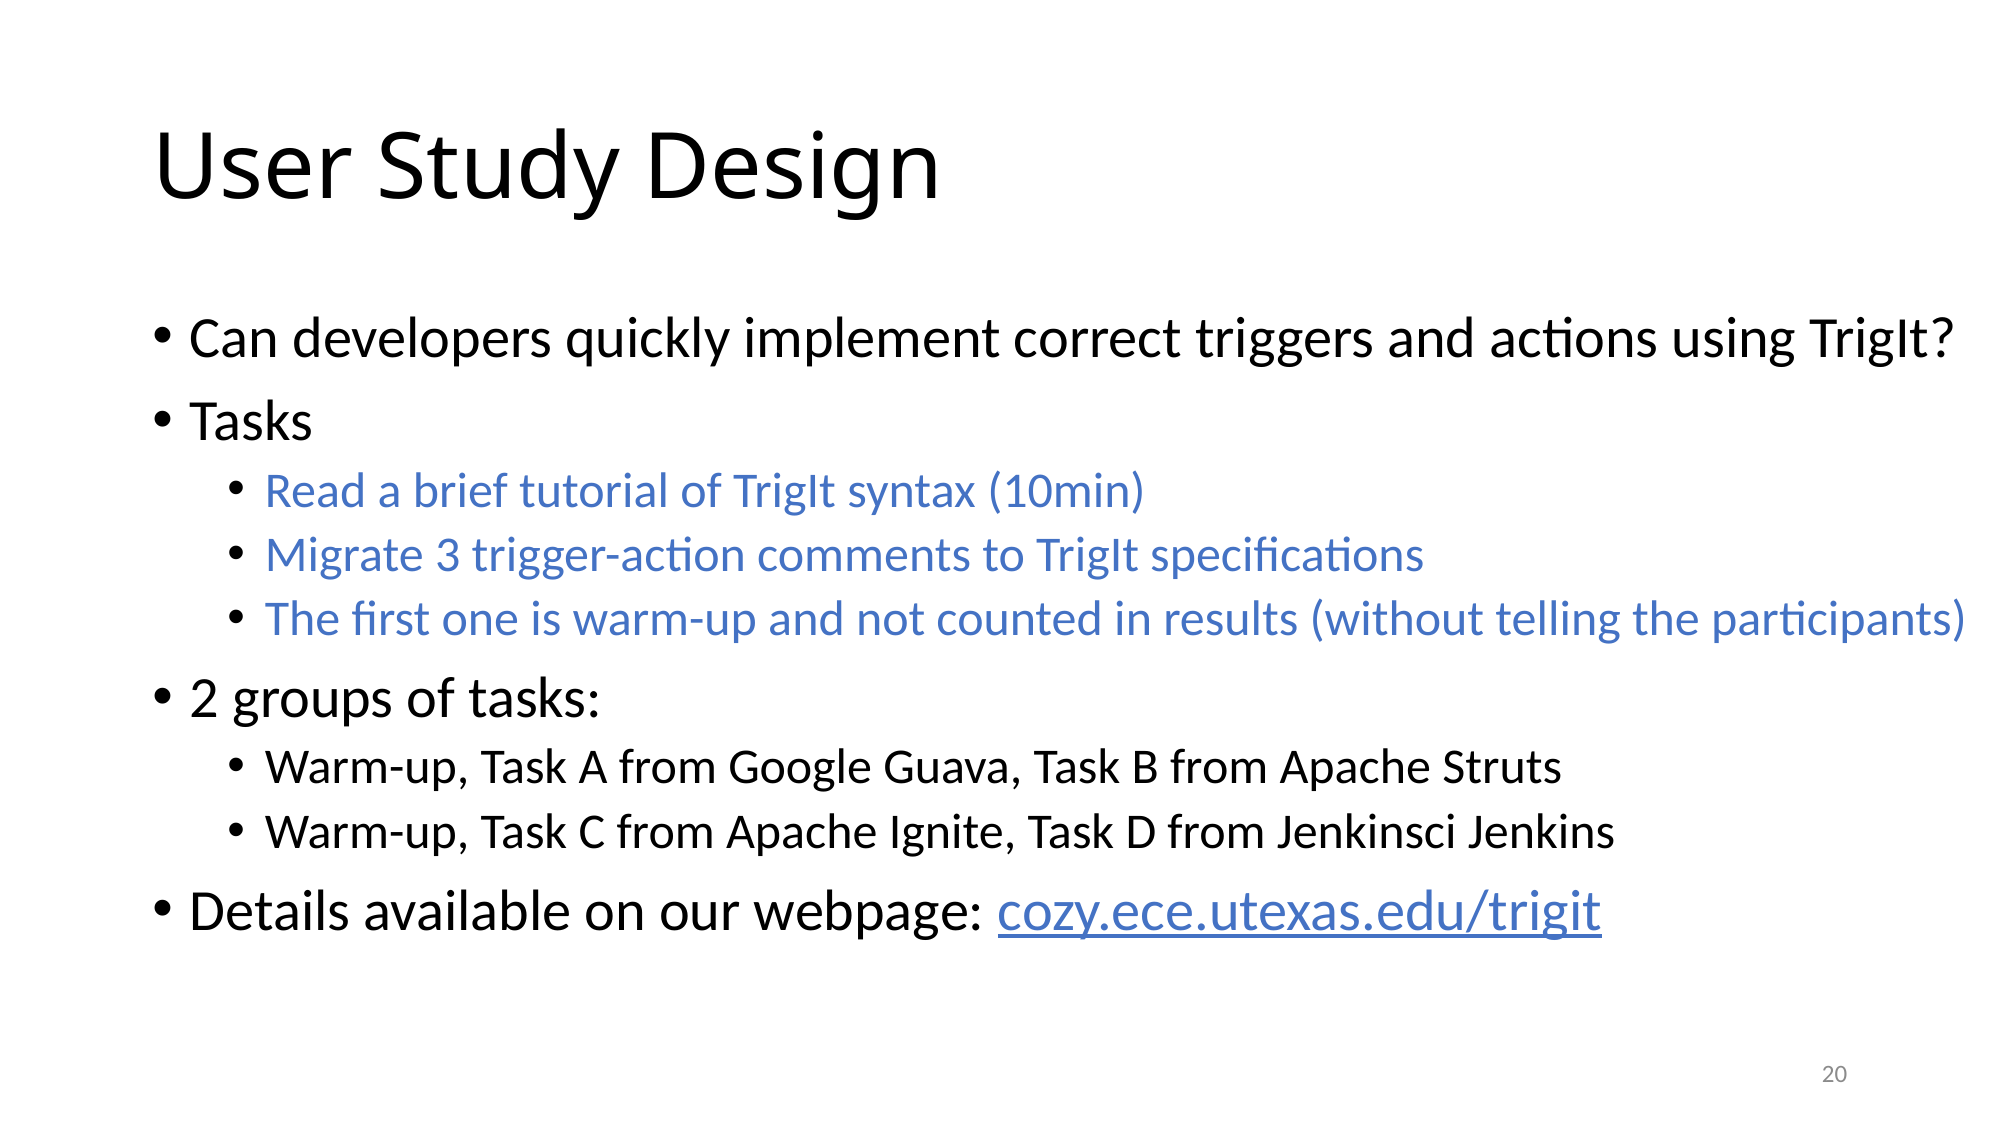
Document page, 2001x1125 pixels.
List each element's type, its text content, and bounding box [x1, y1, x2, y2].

title User Study Design [137, 59, 1863, 278]
slide_number 20 [1412, 1042, 1863, 1103]
list Can developers quickly implement correct triggers and actions using TrigIt? Tasks Read a brief tutorial of TrigIt syntax (10min) Migrate 3 trigger-action comments to TrigIt specifications The first one is warm-up and not counted in results (without telling the participants) 2 groups of tasks: Warm-up, Task A from Google Guava, Task B from Apache Struts Warm-up, Task C from Apache Ignite, Task D from Jenkinsci Jenkins Details available on our webpage: cozy.ece.utexas.edu/trigit [137, 299, 2000, 1066]
